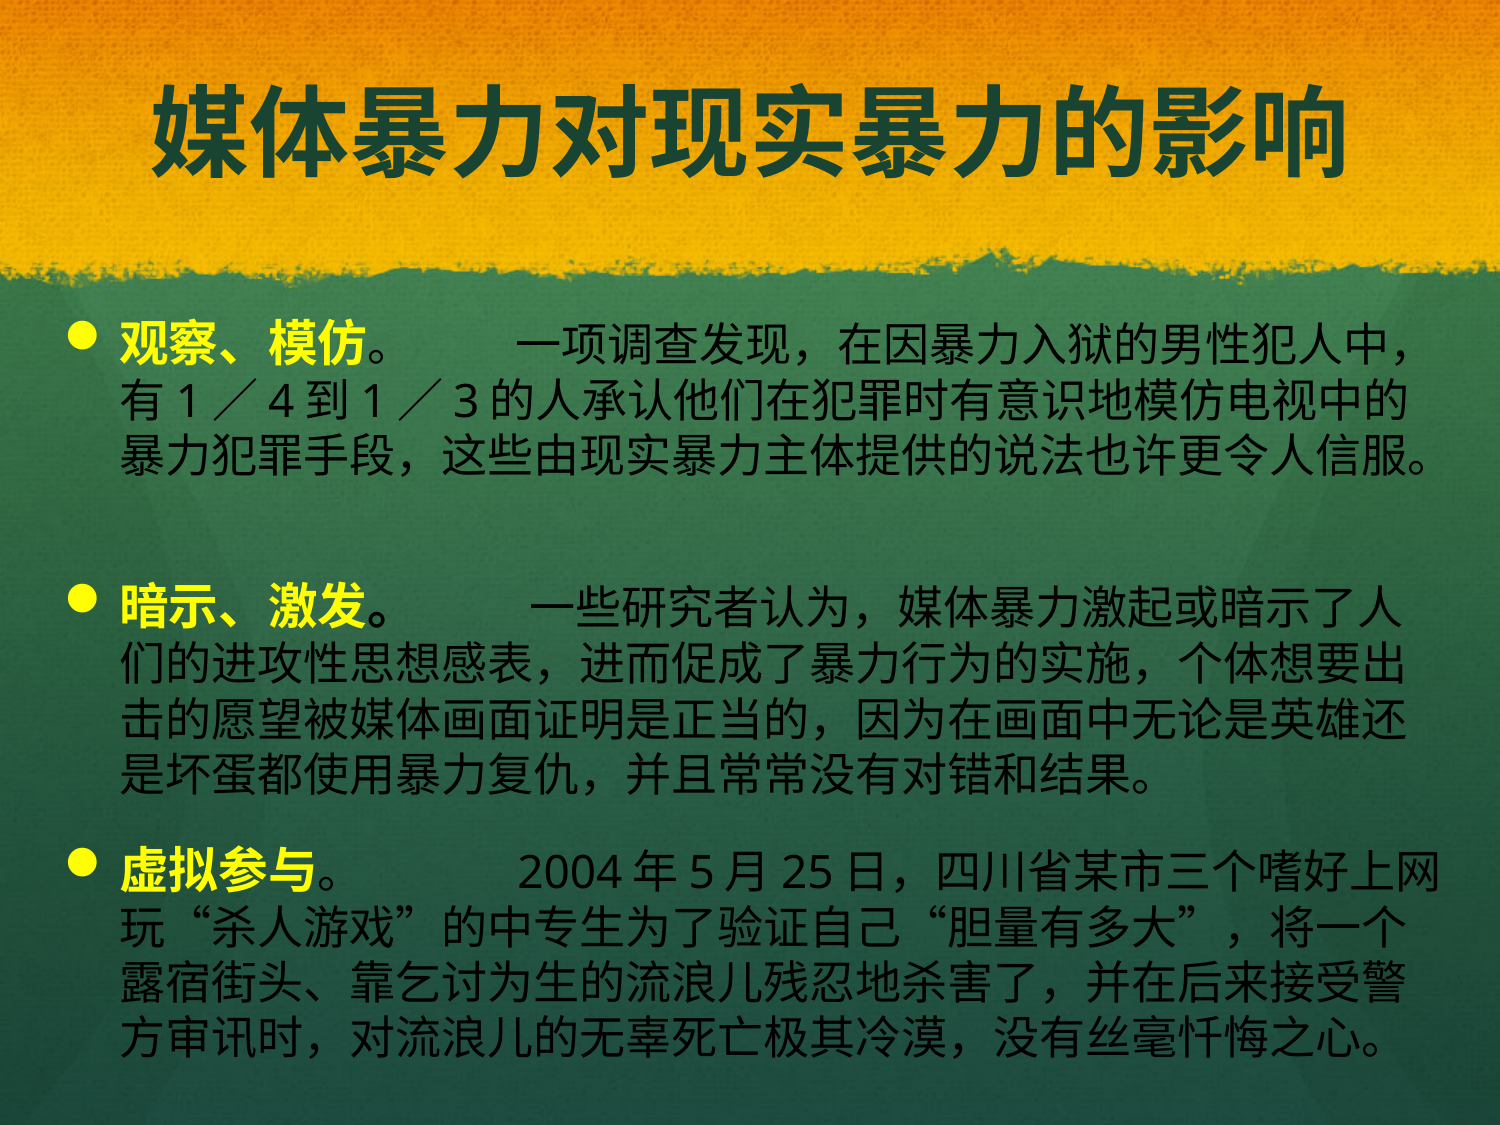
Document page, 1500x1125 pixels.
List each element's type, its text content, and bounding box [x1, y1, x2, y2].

title 媒体暴力对现实暴力的影响 [125, 13, 1375, 246]
picture [0, 0, 1500, 1125]
list 观察、模仿。 一项调查发现，在因暴力入狱的男性犯人中，有1／4到1／3的人承认他们在犯罪时有意识地模仿电视中的暴力犯罪手段，这些由现实暴力主体提供的说法也许更令人信服。 暗示、激发。 一些研究者认为，媒体暴力激起或暗示了人们的进攻性思想感表，进而促成了暴力行为的实施，个体想要出击的愿望被媒体画面证明是正当的，因为在画面中无论是英雄还是坏蛋都使用暴力复仇，并且常常没有对错和结果。 虚拟参与。 2004年5月25日，四川省某市三个嗜好上网玩“杀人游戏”的中专生为了验证自己“胆量有多大”，将一个露宿街头、靠乞讨为生的流浪儿残忍地杀害了，并在后来接受警方审讯时，对流浪儿的无辜死亡极其冷漠，没有丝毫忏悔之心。 [48, 304, 1464, 1125]
